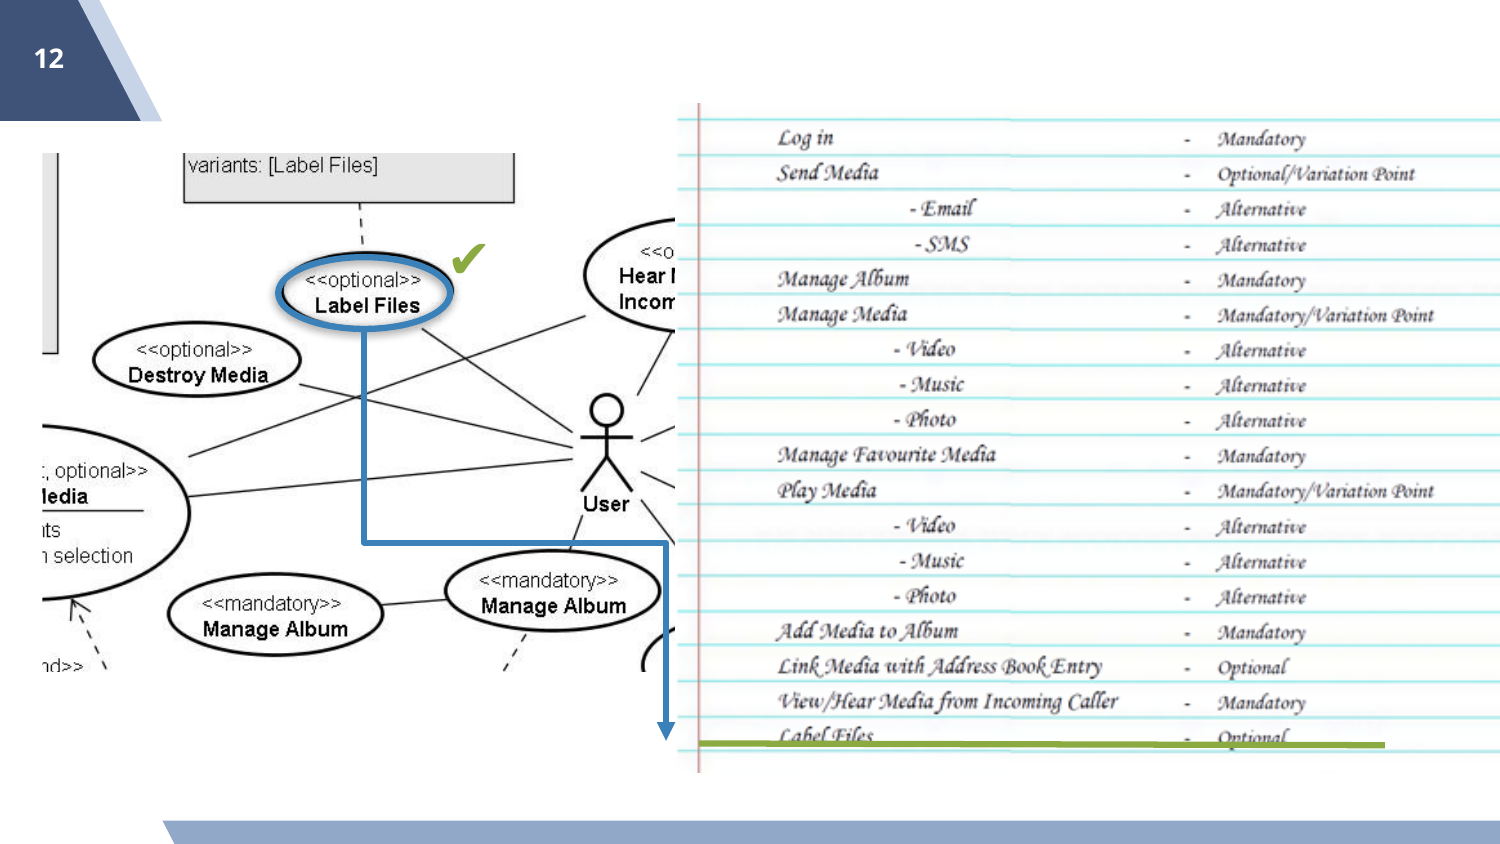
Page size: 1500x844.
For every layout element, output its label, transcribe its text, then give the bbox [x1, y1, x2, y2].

slide_number ‹#› [0, 0, 98, 121]
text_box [308, 383, 722, 687]
picture [42, 103, 1500, 774]
